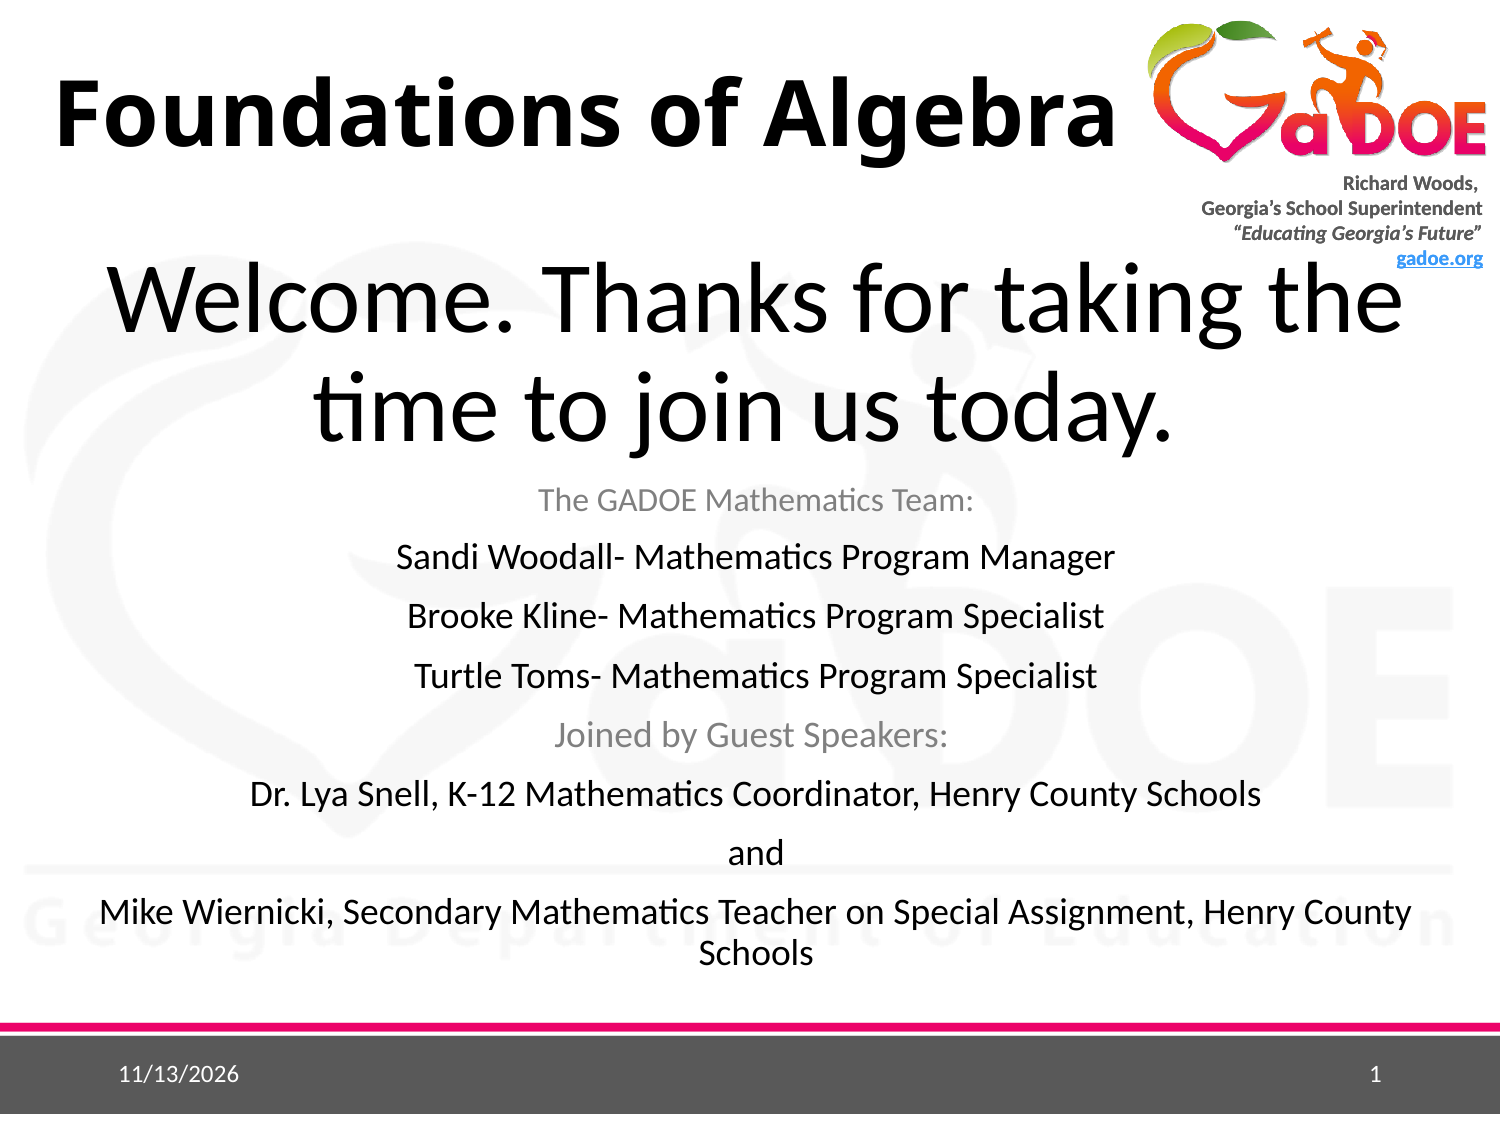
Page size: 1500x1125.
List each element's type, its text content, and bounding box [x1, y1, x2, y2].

list Welcome. Thanks for taking the time to join us today. The GADOE Mathematics Team: Sandi Woodall- Mathematics Program Manager Brooke Kline- Mathematics Program Specialist Turtle Toms- Mathematics Program Specialist Joined by Guest Speakers: Dr. Lya Snell, K-12 Mathematics Coordinator, Henry County Schools and Mike Wiernicki, Secondary Mathematics Teacher on Special Assignment, Henry County Schools [37, 237, 1475, 988]
title Foundations of Algebra [37, 37, 1201, 196]
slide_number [103, 1042, 441, 1103]
slide_number 1 [1059, 1042, 1397, 1103]
picture [19, 235, 1242, 980]
picture [1135, 8, 1499, 164]
